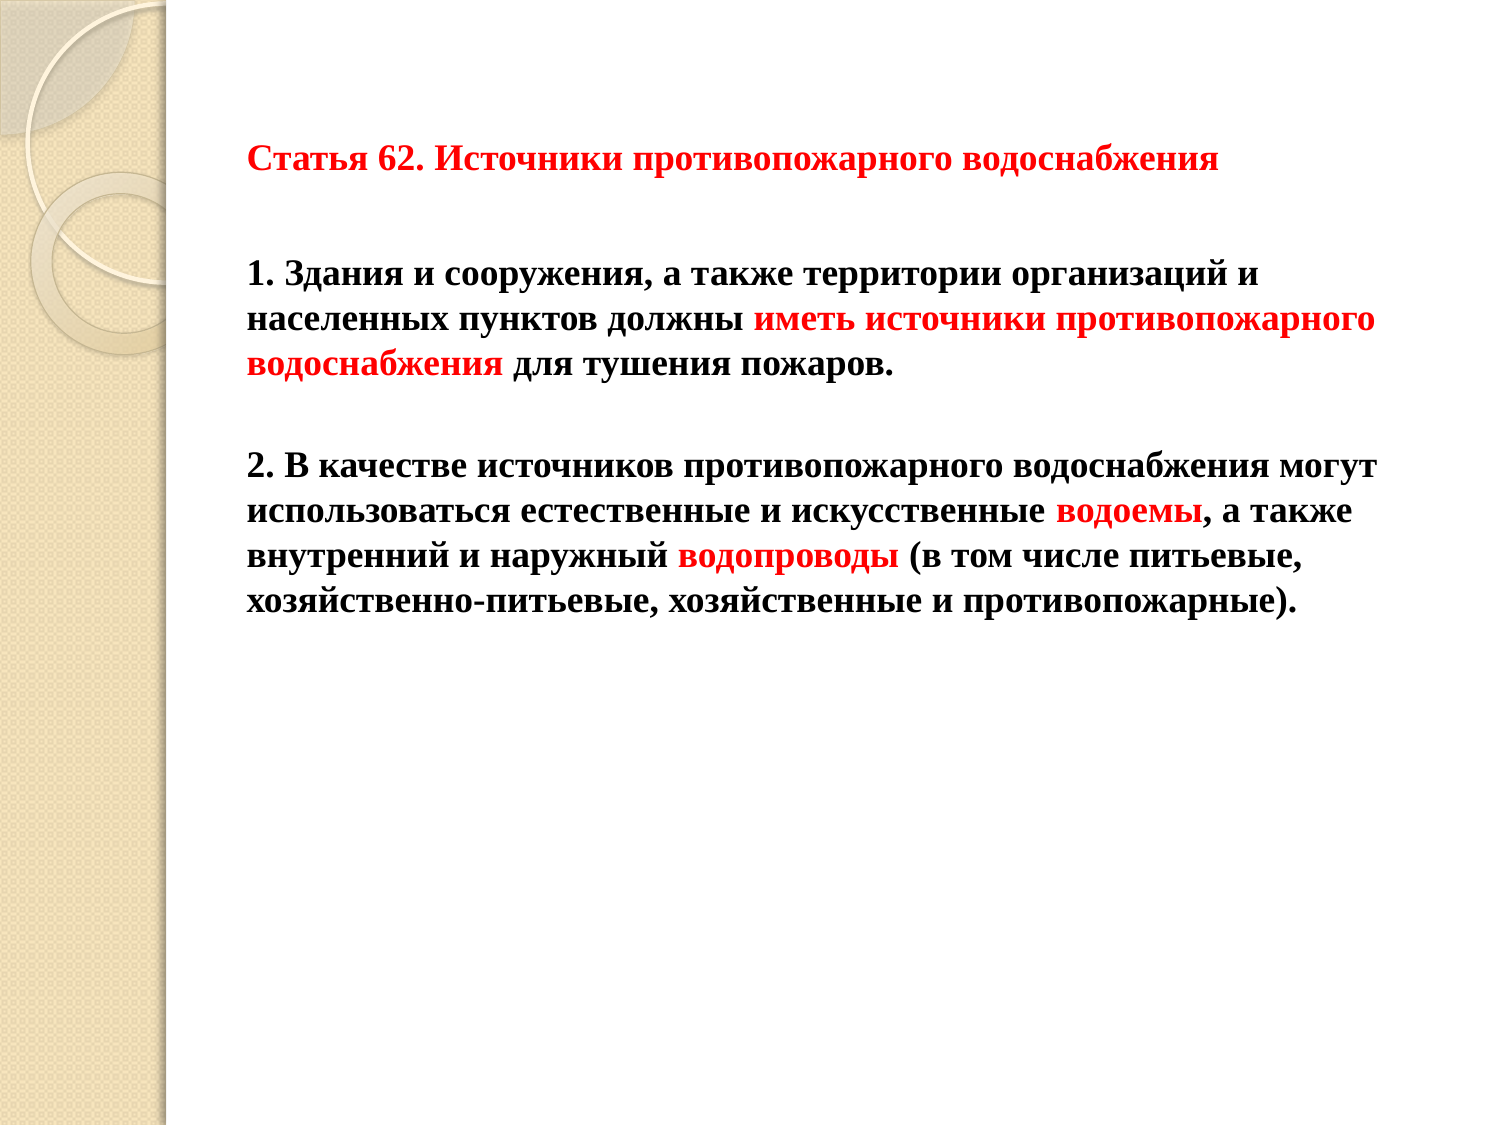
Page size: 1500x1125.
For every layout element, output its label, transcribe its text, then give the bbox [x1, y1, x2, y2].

list Статья 62. Источники противопожарного водоснабжения 1. Здания и сооружения, а также территории организаций и населенных пунктов должны иметь источники противопожарного водоснабжения для тушения пожаров. 2. В качестве источников противопожарного водоснабжения могут использоваться естественные и искусственные водоемы, а также внутренний и наружный водопроводы (в том числе питьевые, хозяйственно-питьевые, хозяйственные и противопожарные). [218, 125, 1449, 913]
